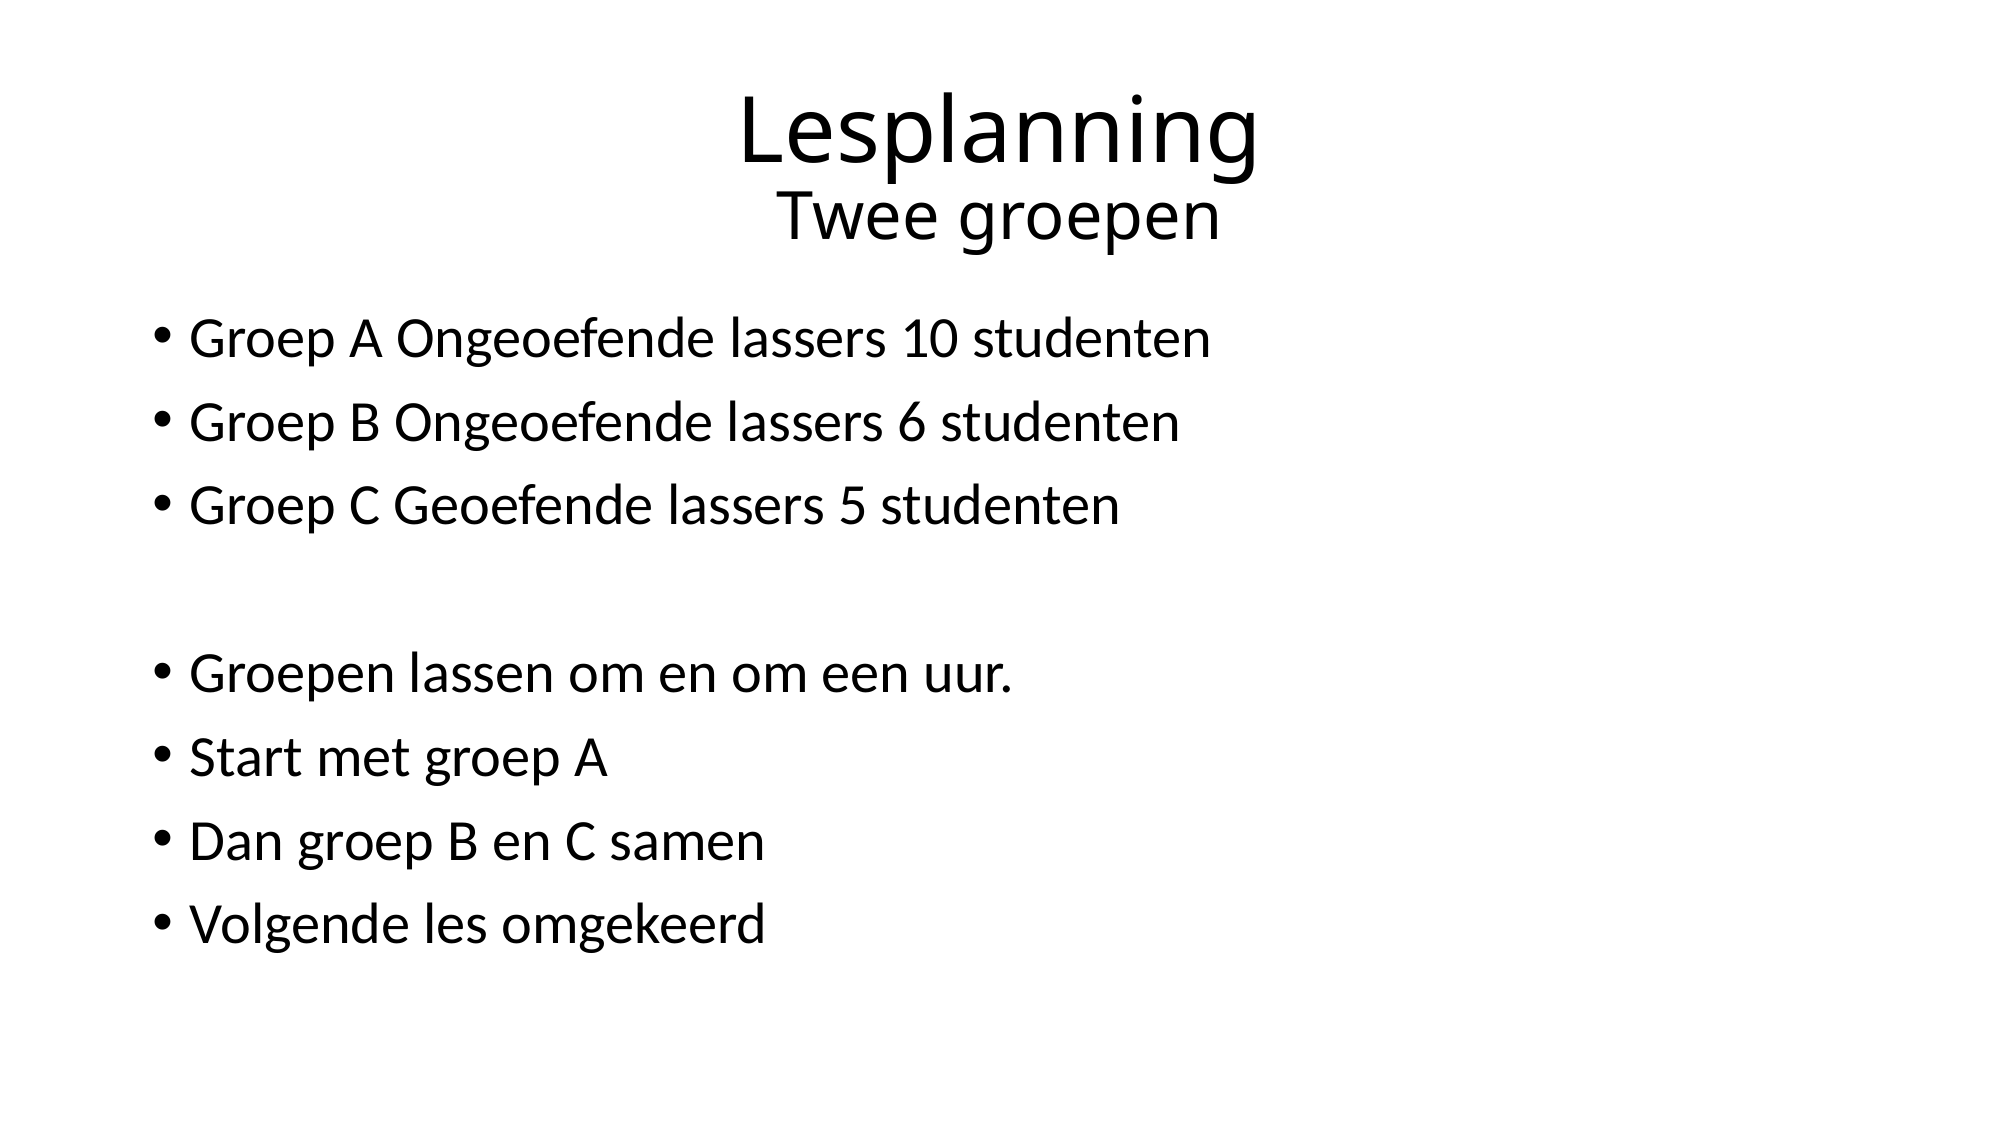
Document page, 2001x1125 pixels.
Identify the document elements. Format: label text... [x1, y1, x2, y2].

title Lesplanning Twee groepen [137, 59, 1863, 278]
list Groep A Ongeoefende lassers 10 studenten Groep B Ongeoefende lassers 6 studenten Groep C Geoefende lassers 5 studenten Groepen lassen om en om een uur. Start met groep A Dan groep B en C samen Volgende les omgekeerd [137, 299, 1863, 1014]
